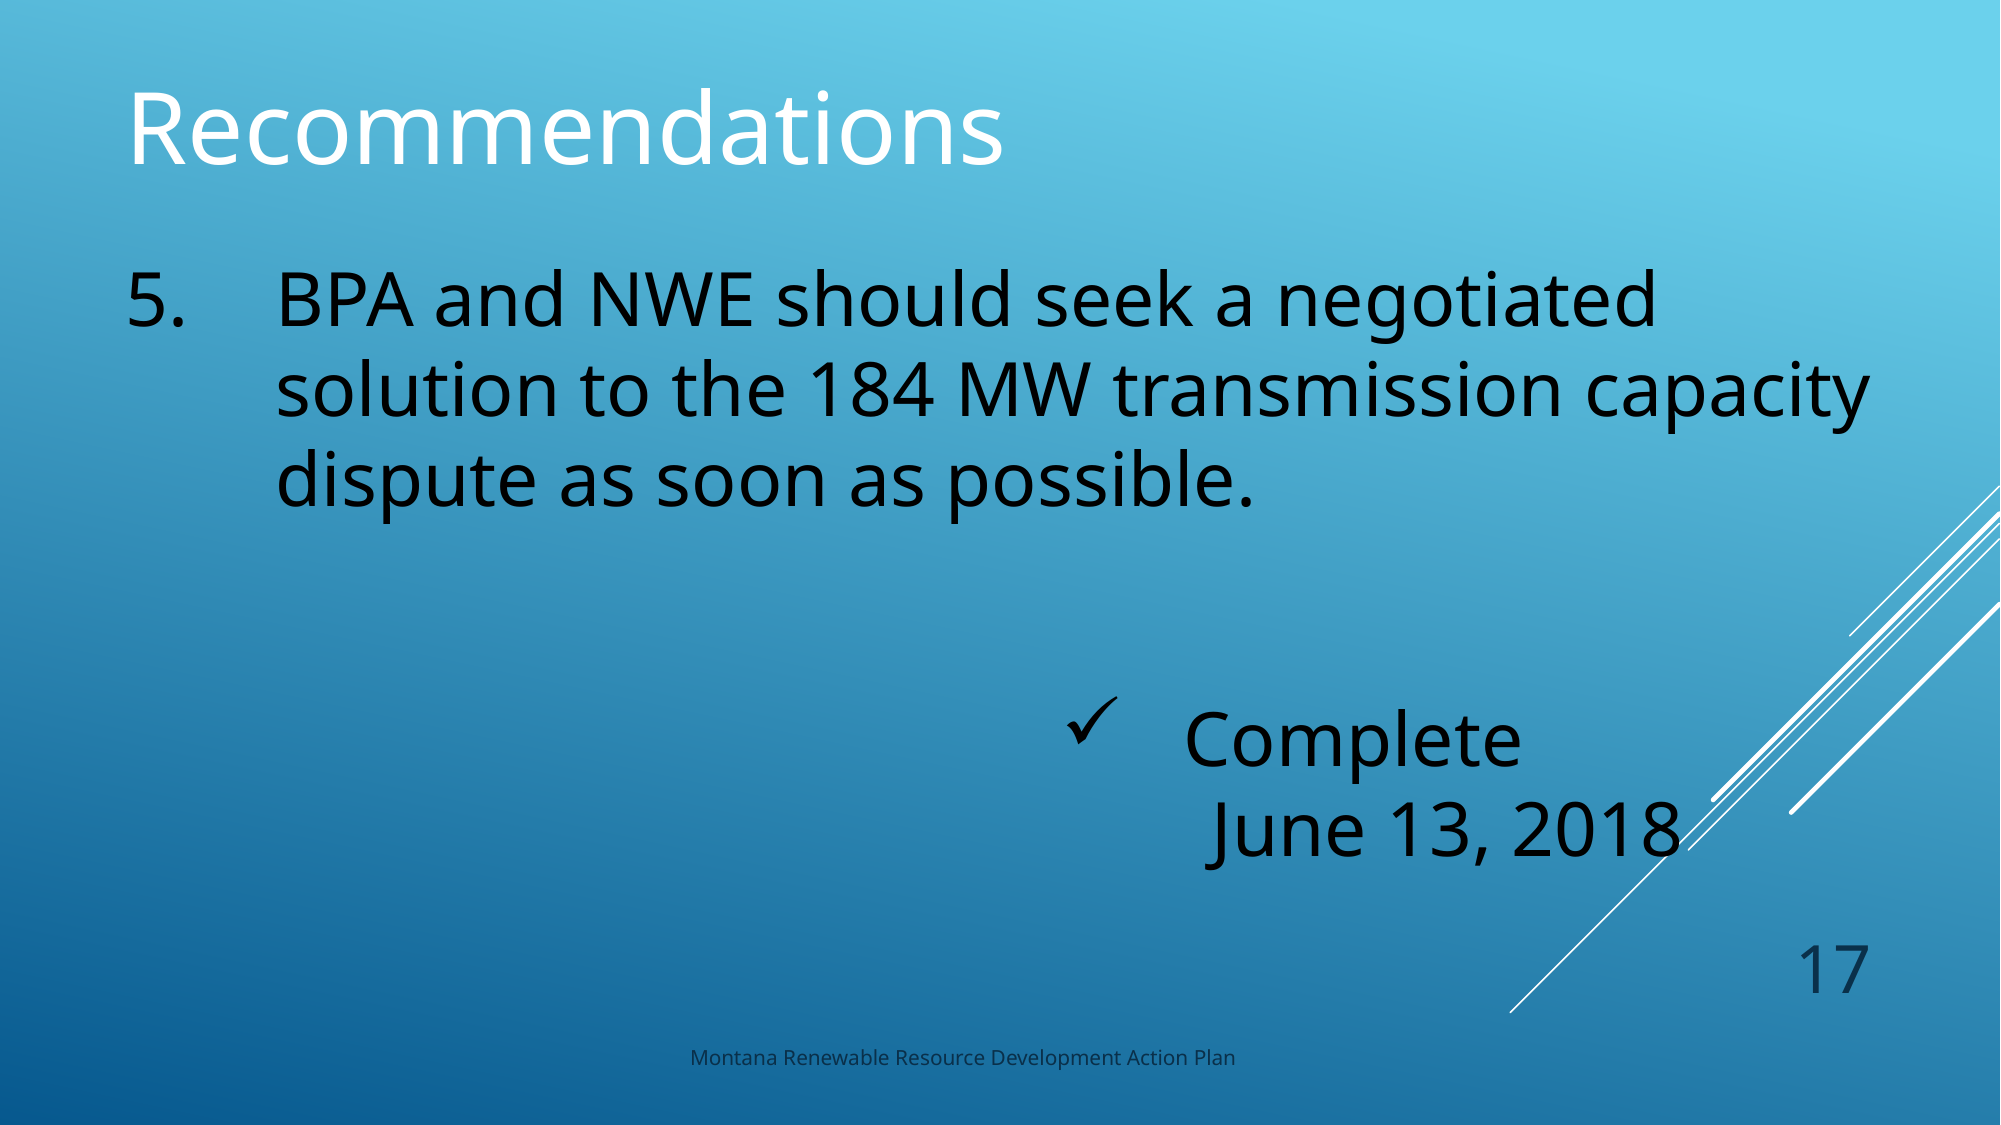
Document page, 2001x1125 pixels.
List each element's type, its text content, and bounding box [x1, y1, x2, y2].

slide_number 17 [1700, 915, 1888, 1025]
footer Montana Renewable Resource Development Action Plan [675, 1037, 1425, 1098]
text_box Complete June 13, 2018 [1046, 684, 1741, 880]
text_box BPA and NWE should seek a negotiated solution to the 184 MW transmission capacity dispute as soon as possible. [110, 244, 1913, 610]
text_box Recommendations [110, 56, 1874, 192]
